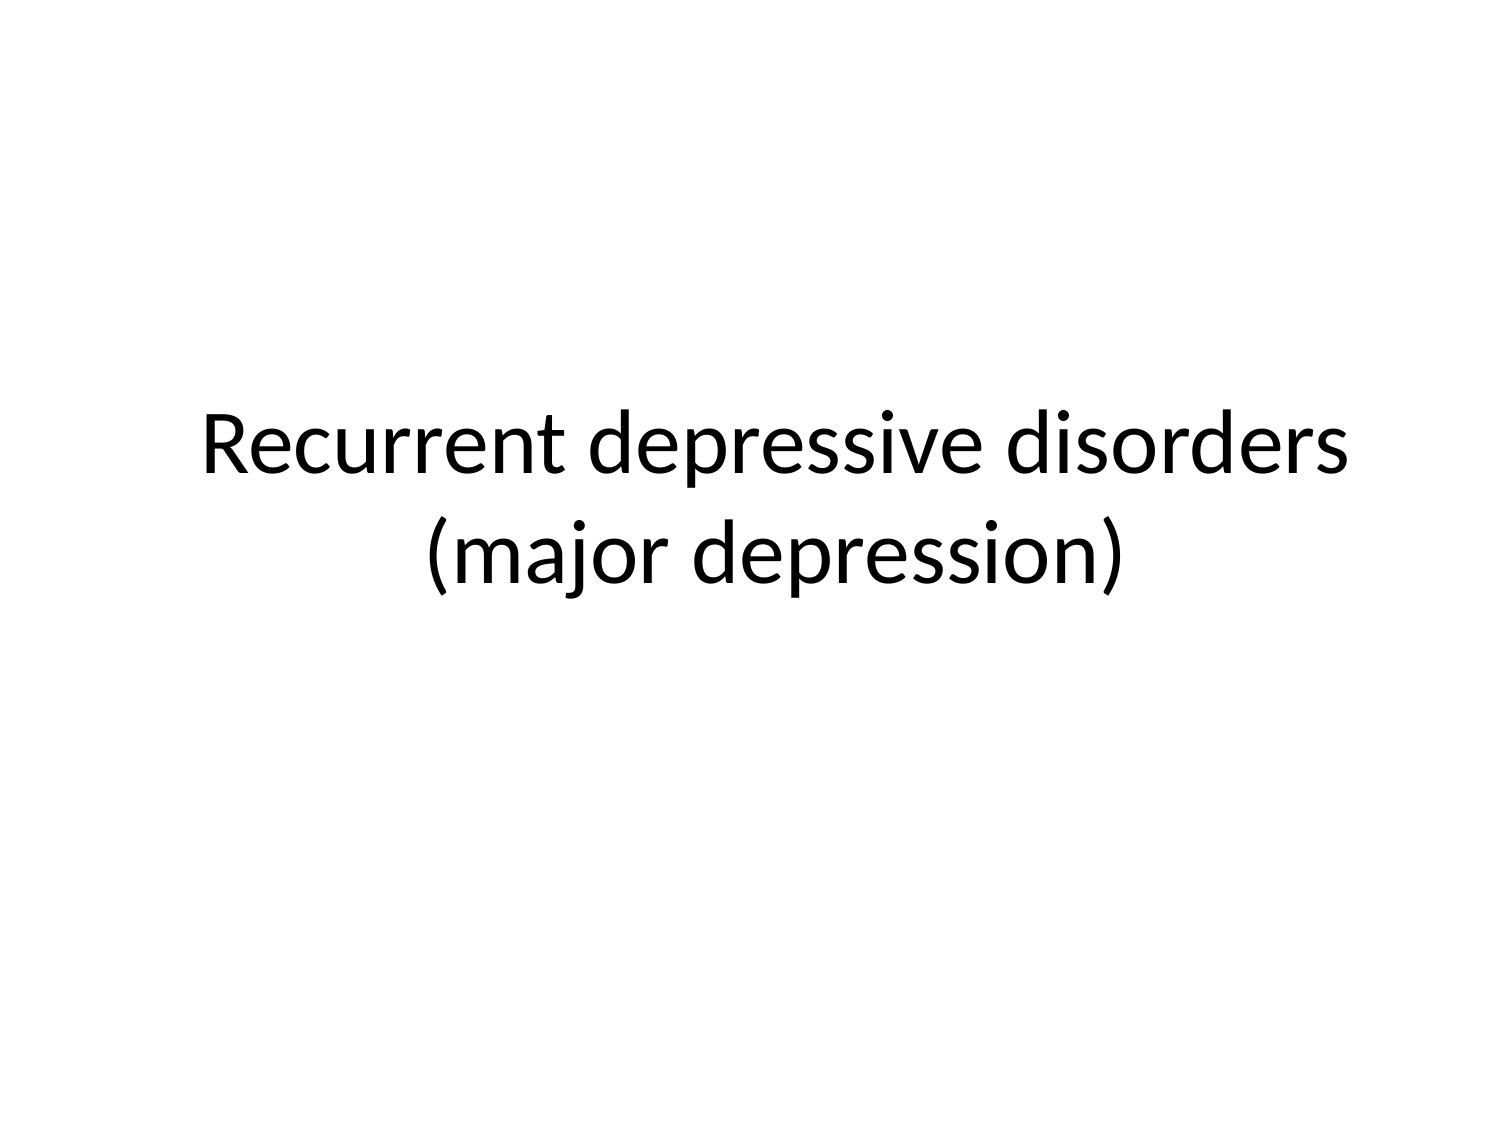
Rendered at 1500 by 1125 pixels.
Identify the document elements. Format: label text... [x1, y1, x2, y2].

title Recurrent depressive disorders (major depression) [93, 245, 1459, 739]
